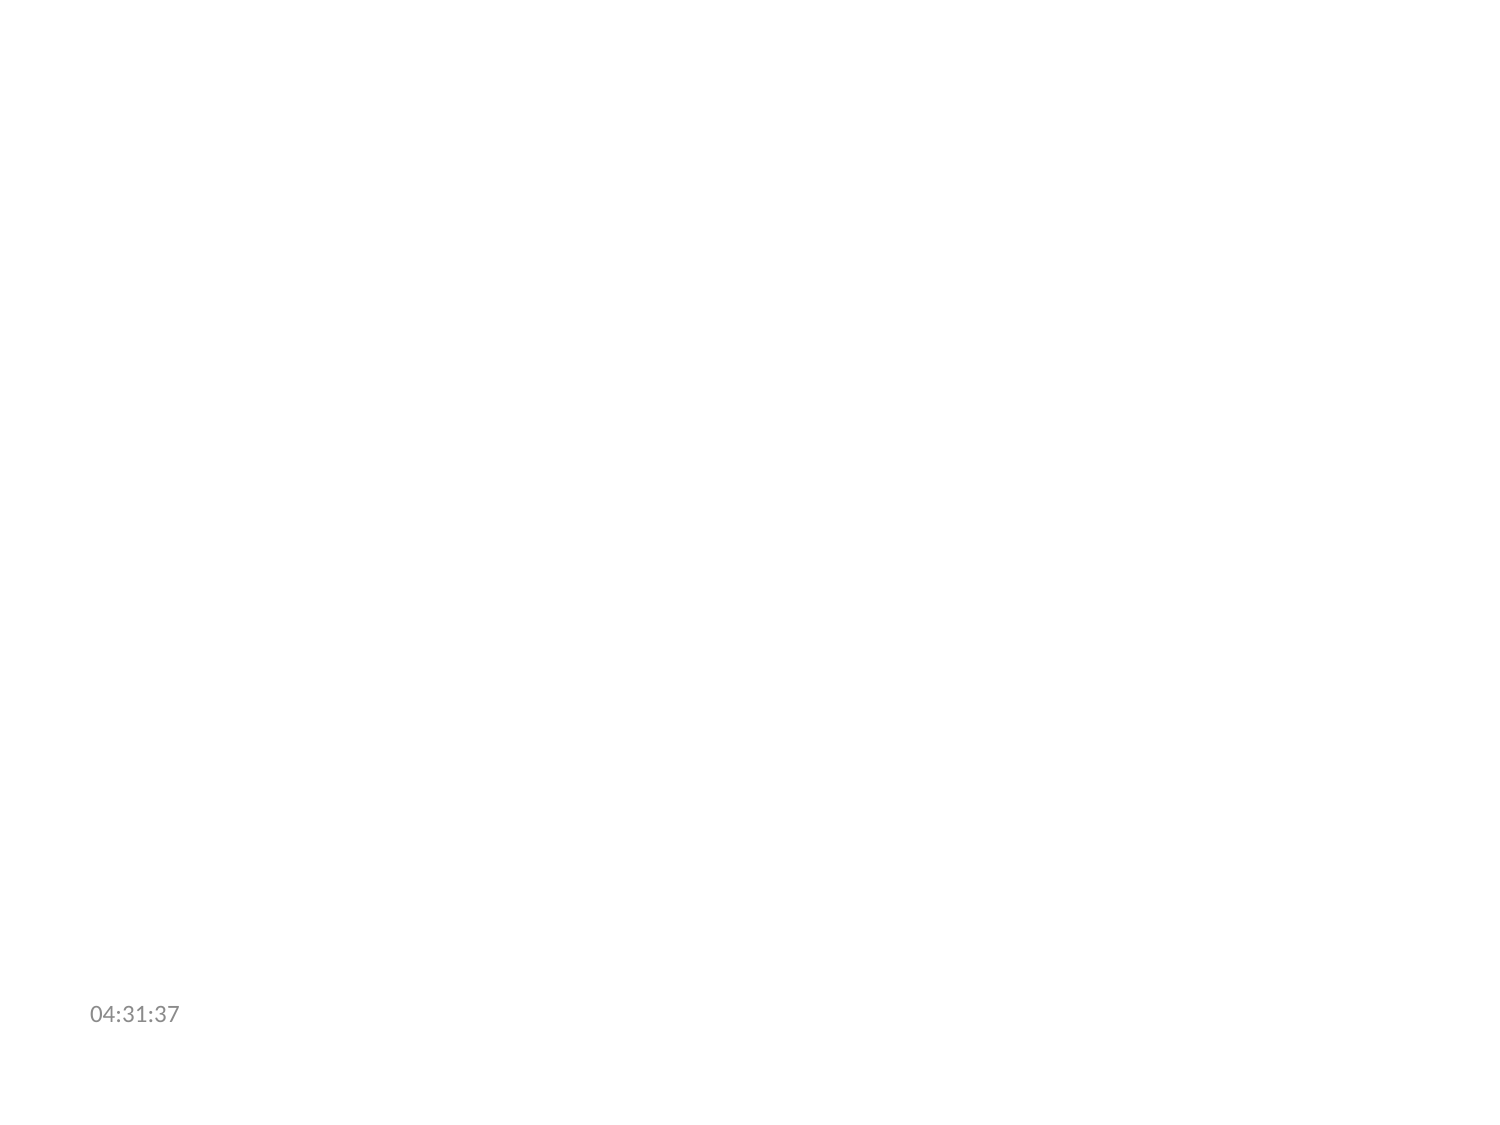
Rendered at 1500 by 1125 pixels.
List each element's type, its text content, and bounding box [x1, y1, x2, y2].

text_box 15:35:09 [75, 982, 425, 1043]
